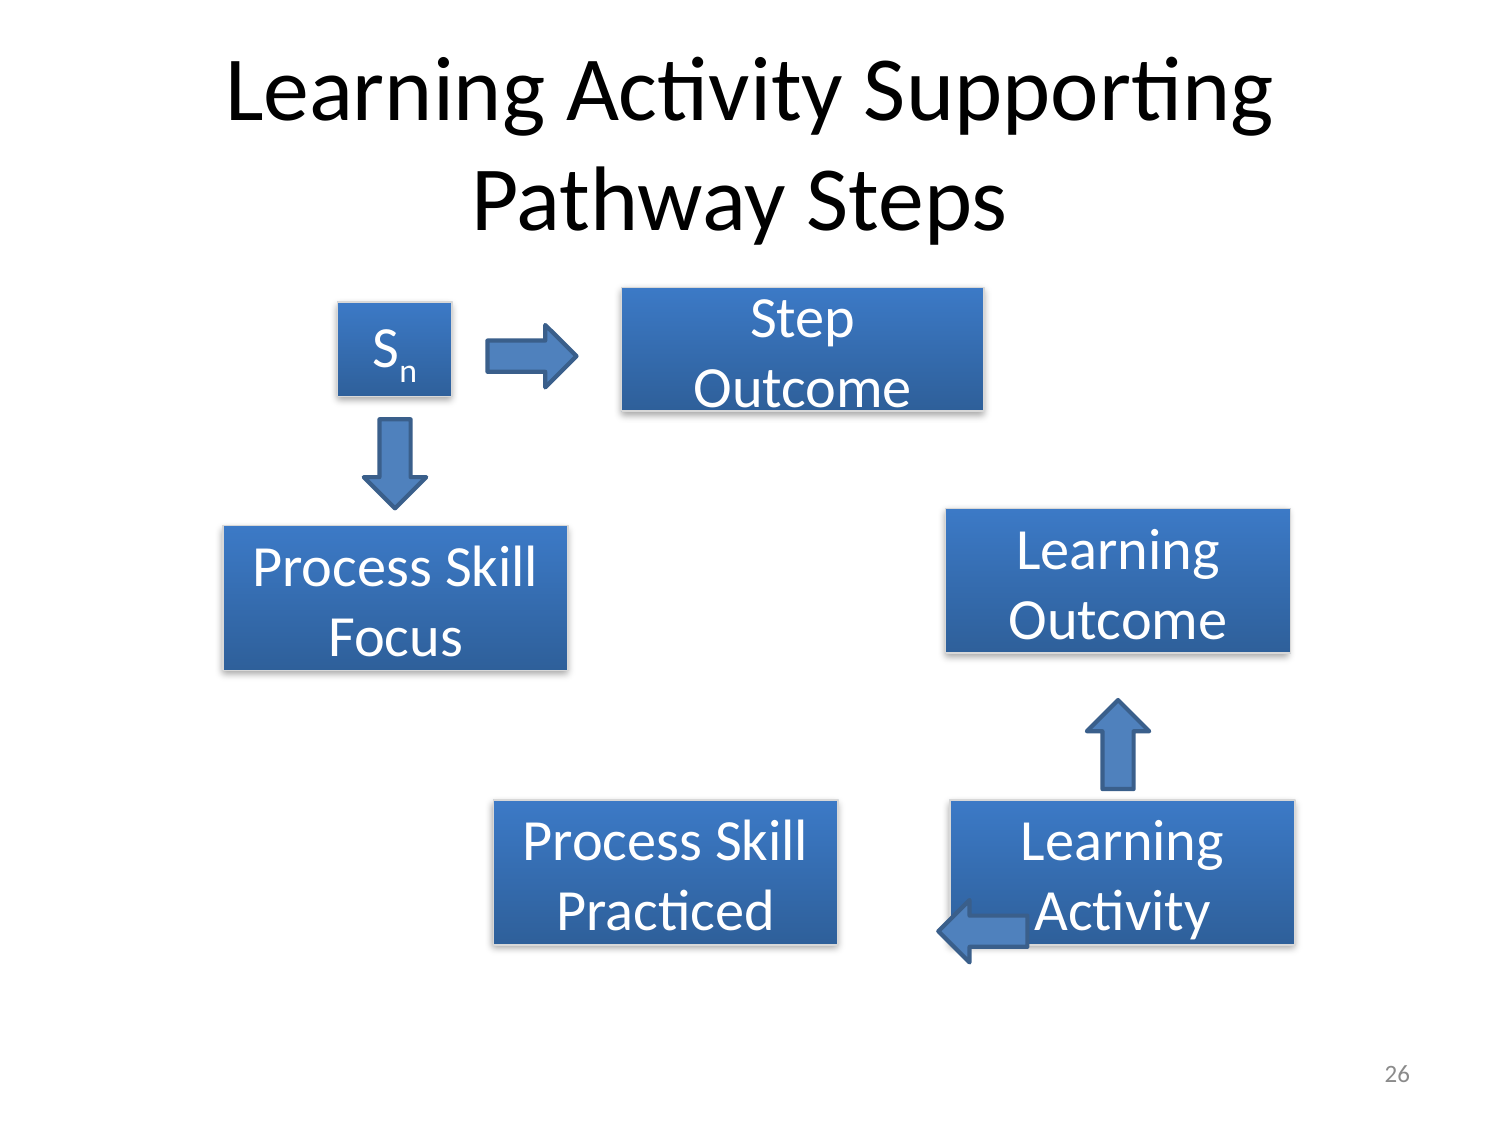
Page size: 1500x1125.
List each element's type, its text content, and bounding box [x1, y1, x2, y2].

text_box [1084, 697, 1152, 792]
text_box Sn [337, 301, 453, 397]
text_box Process Skill Practiced [493, 799, 839, 946]
text_box Step Outcome [621, 287, 985, 412]
text_box [936, 898, 1030, 965]
text_box Learning Activity Supporting Pathway Steps [75, 45, 1425, 233]
text_box Learning Activity [949, 799, 1296, 946]
text_box Process Skill Focus [222, 525, 569, 671]
text_box [485, 323, 579, 390]
text_box Learning Outcome [945, 508, 1291, 654]
text_box [361, 417, 429, 511]
text_box 26 [1074, 1042, 1425, 1103]
